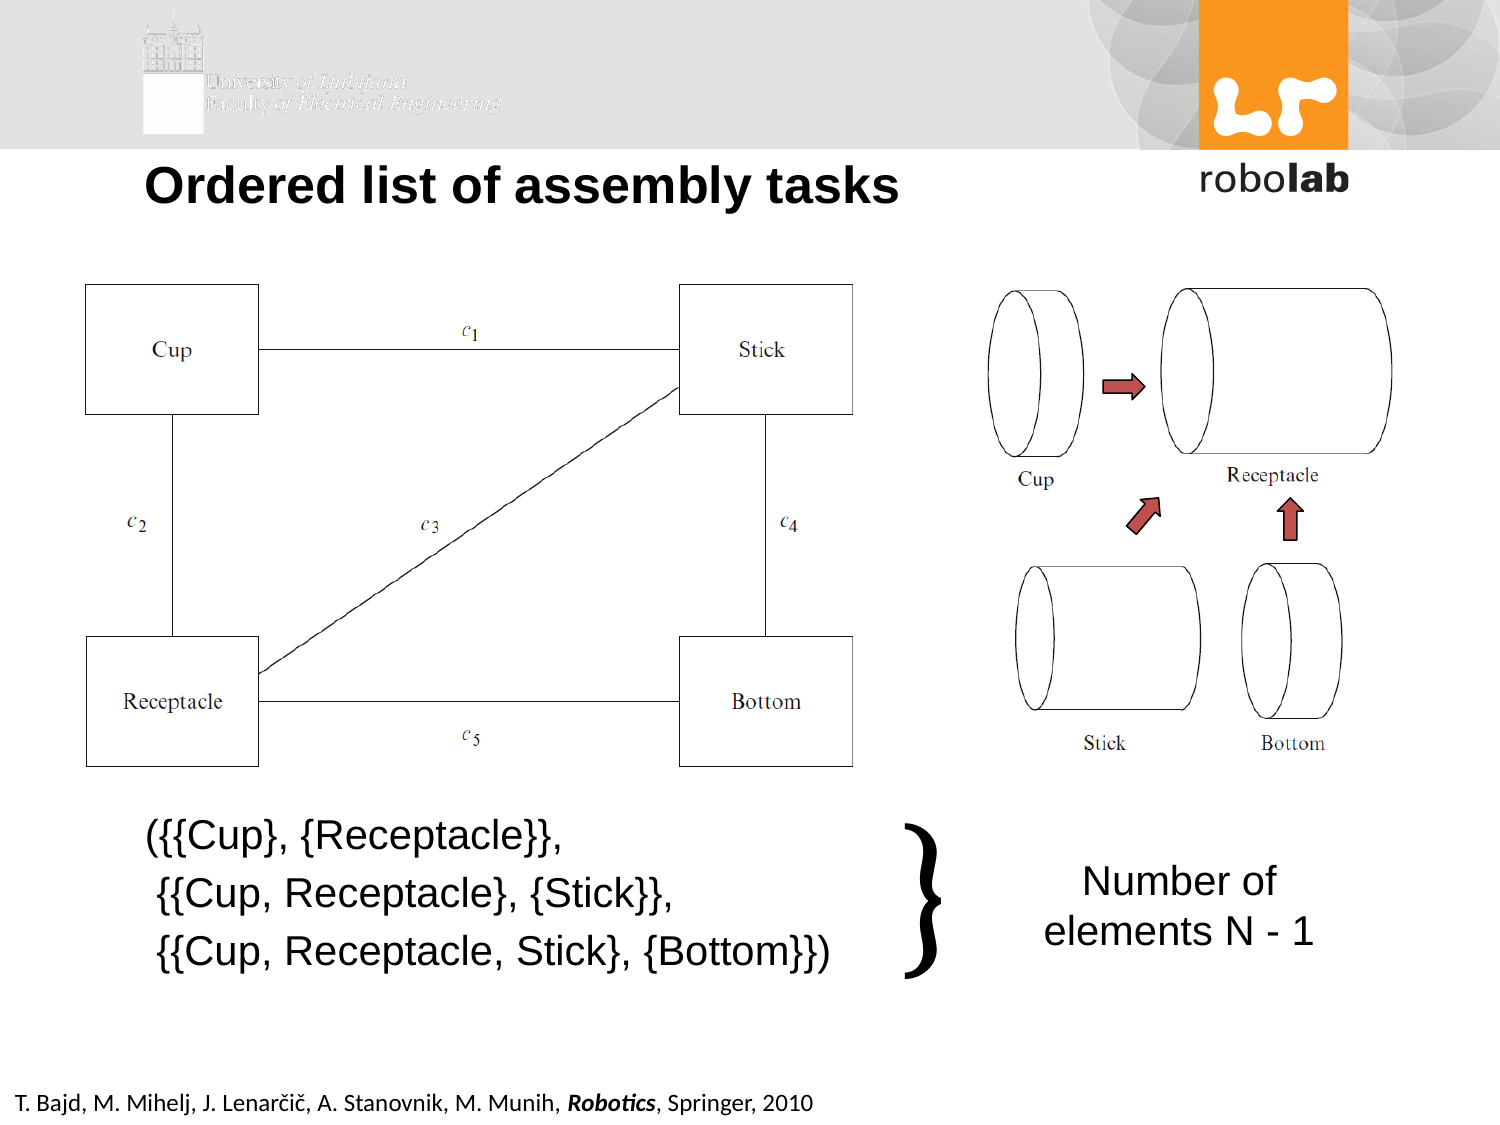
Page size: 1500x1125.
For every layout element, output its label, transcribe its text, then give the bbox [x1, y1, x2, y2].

picture [998, 0, 1500, 196]
picture [74, 275, 865, 776]
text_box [978, 281, 1399, 760]
text_box Number of elements N - 1 [950, 846, 1409, 962]
title Ordered list of assembly tasks [129, 94, 1311, 272]
picture [143, 10, 501, 94]
text_box } [877, 762, 950, 998]
list ({{Cup}, {Receptacle}}, {{Cup, Receptacle}, {Stick}}, {{Cup, Receptacle, Stick}, {Bottom}}) [129, 800, 1311, 1022]
